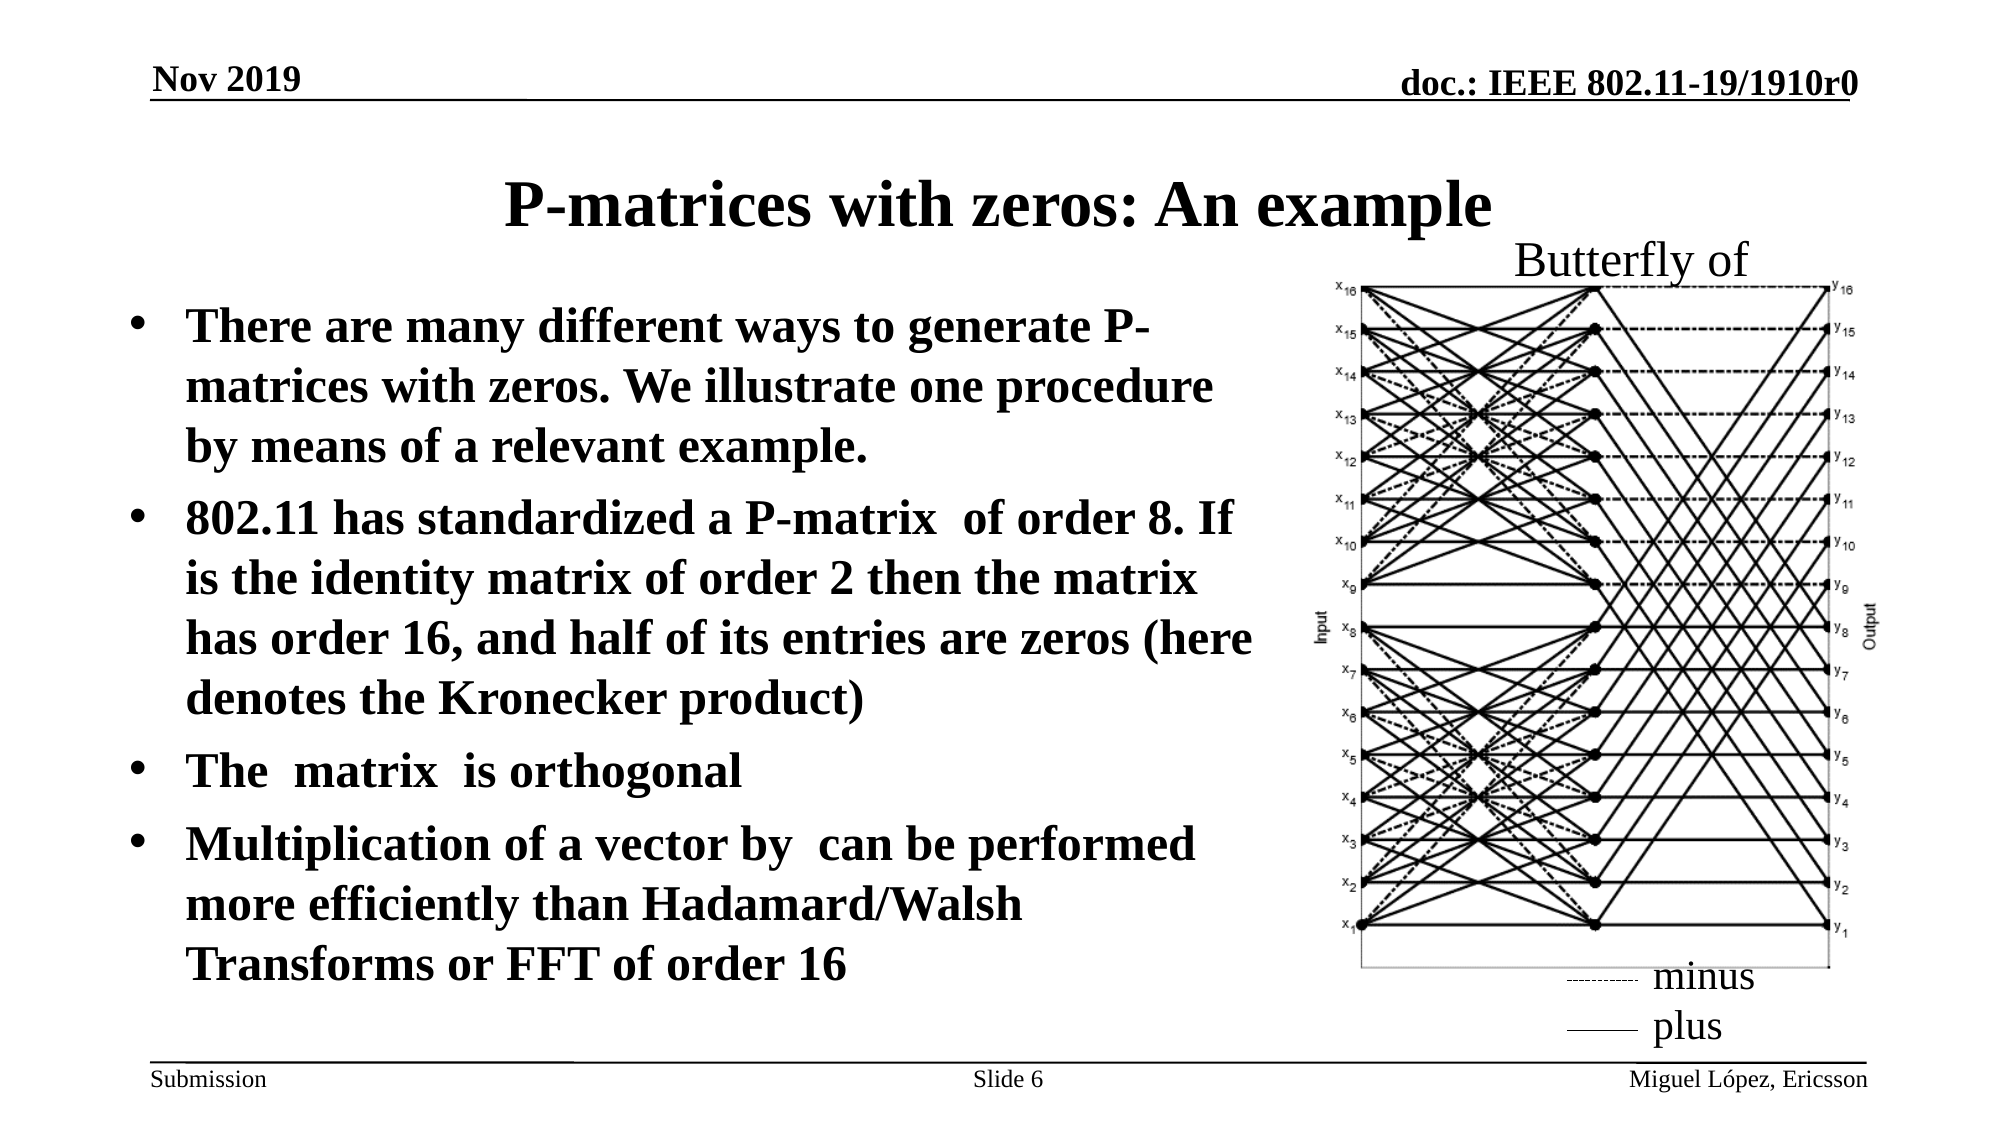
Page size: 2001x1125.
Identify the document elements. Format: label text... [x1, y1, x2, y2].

footer Miguel López, Ericsson [1171, 1061, 1869, 1093]
title P-matrices with zeros: An example [149, 112, 1850, 288]
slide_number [152, 54, 563, 100]
picture [1283, 224, 1886, 1059]
slide_number Slide 6 [950, 1061, 1067, 1123]
